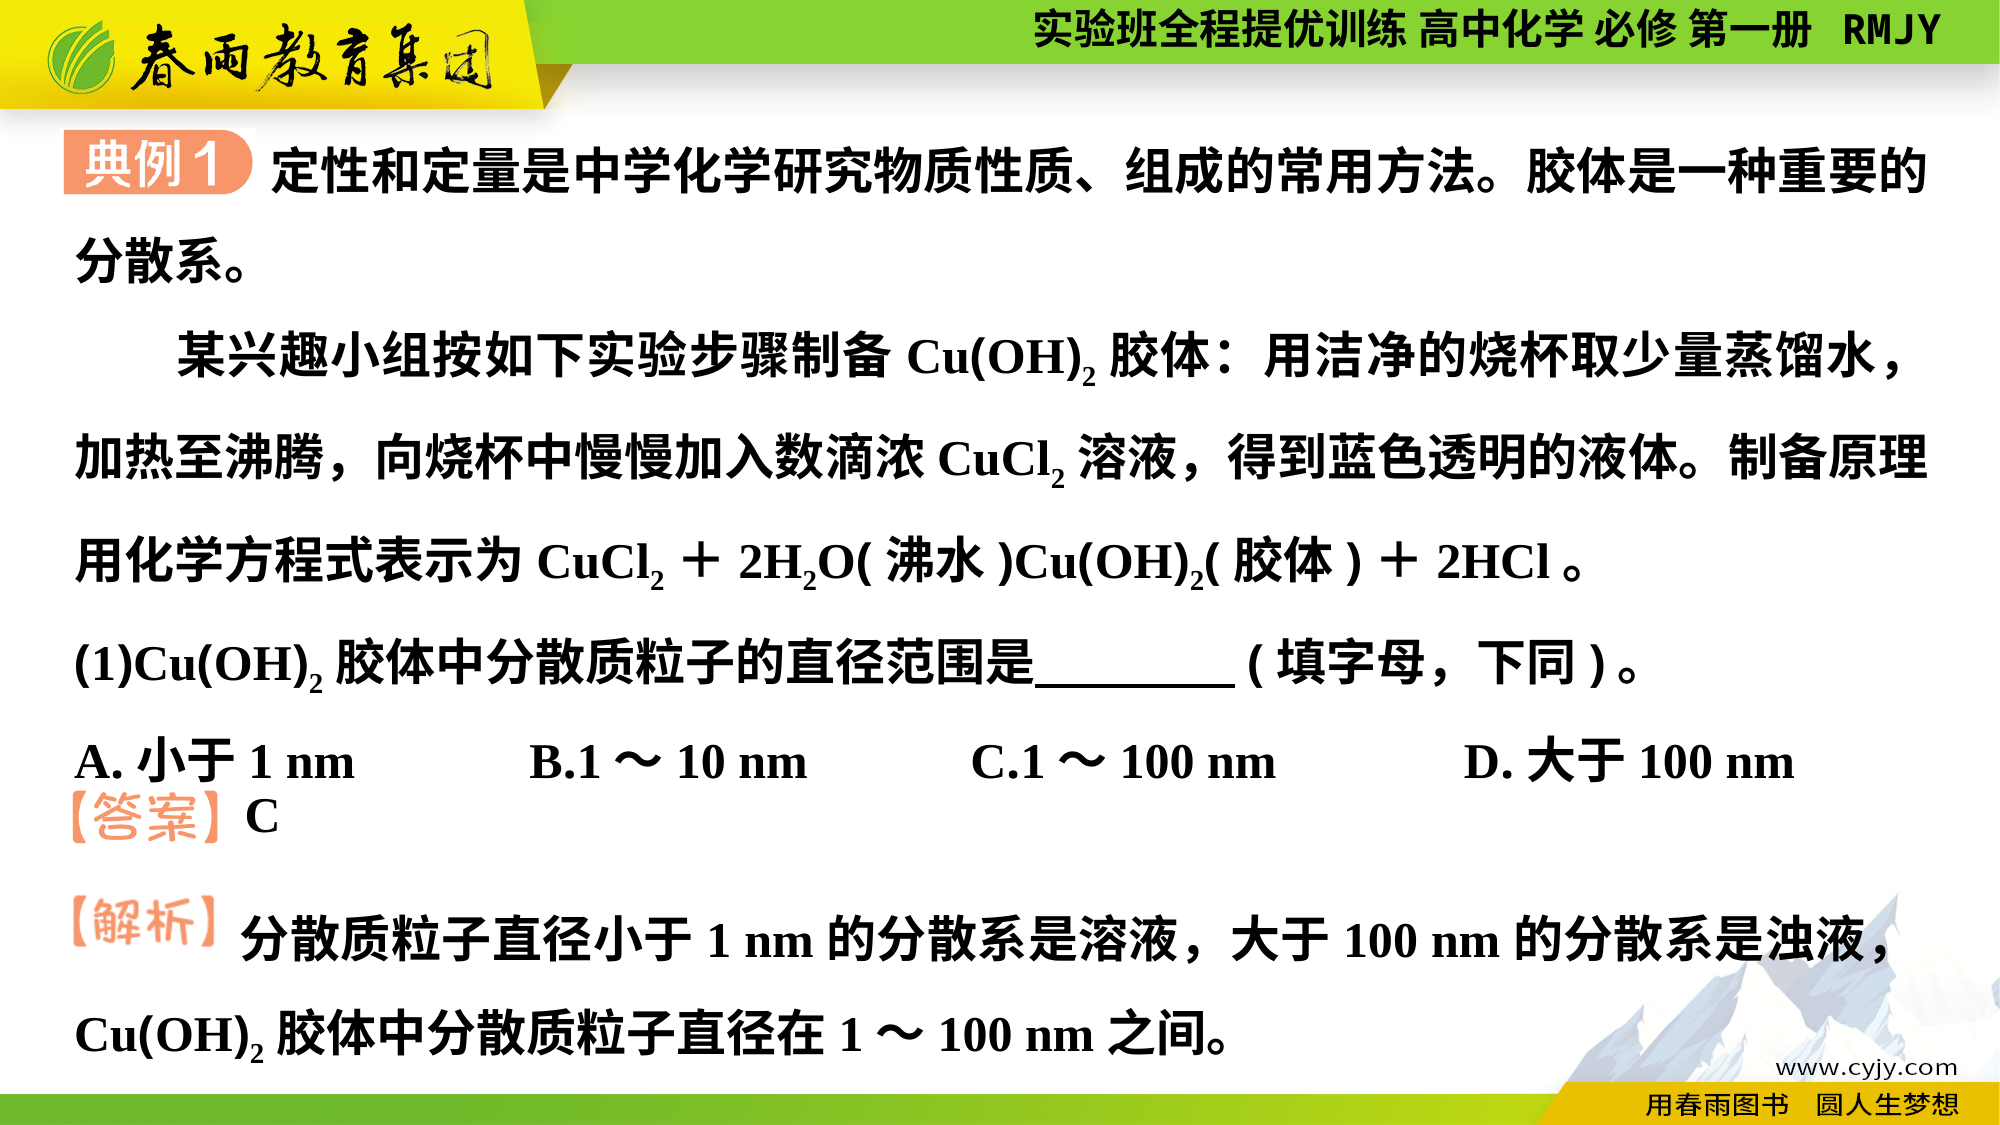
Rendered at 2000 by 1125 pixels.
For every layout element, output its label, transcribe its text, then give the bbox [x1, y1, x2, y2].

text_box 分散质粒子直径小于1 nm的分散系是溶液，大于100 nm的分散系是浊液，Cu(OH)2胶体中分散质粒子直径在1～100 nm之间。 [59, 869, 1944, 1077]
picture [0, 0, 2000, 1125]
text_box C [229, 775, 296, 850]
